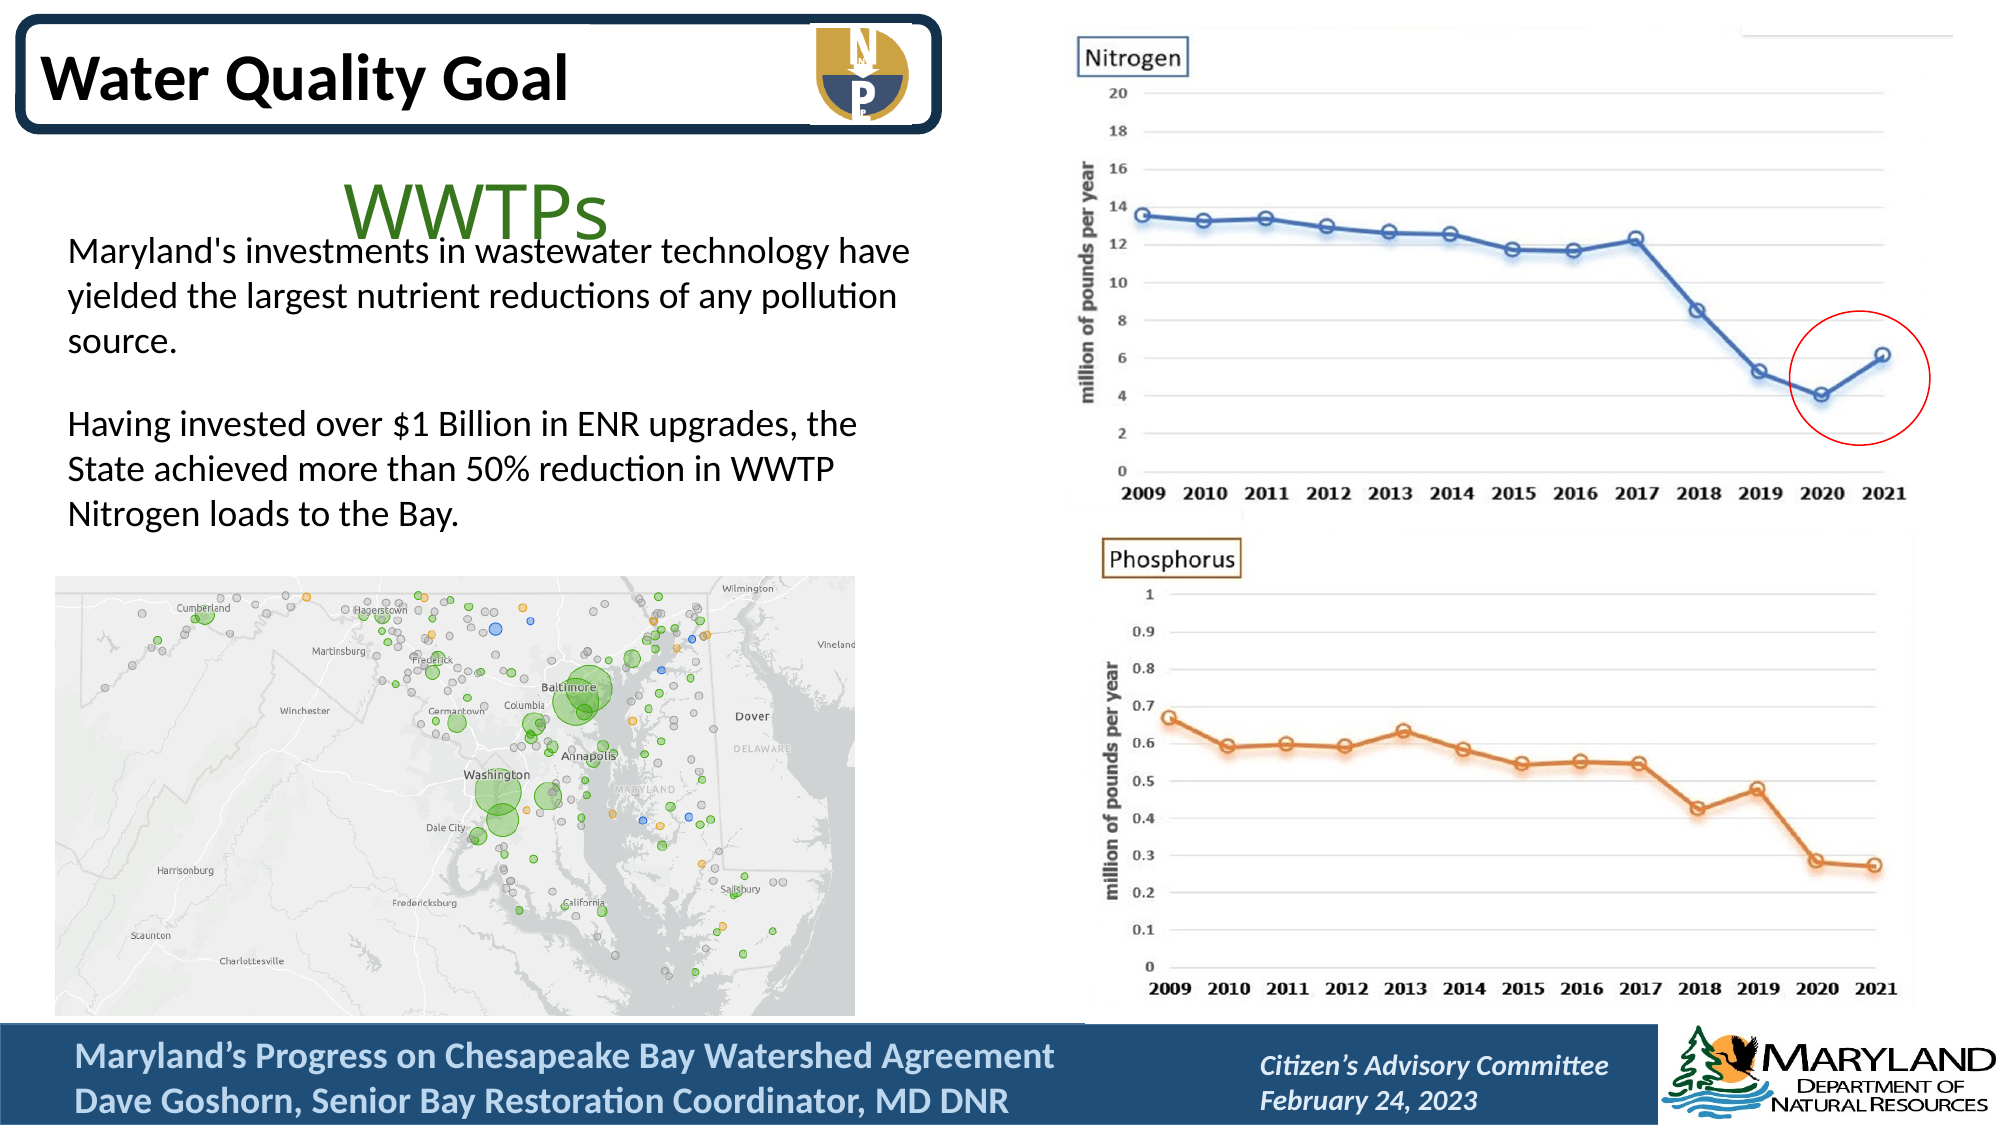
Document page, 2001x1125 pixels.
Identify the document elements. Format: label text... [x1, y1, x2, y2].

text_box WWTPs [20, 168, 935, 263]
picture [55, 576, 855, 1016]
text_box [1063, 26, 1953, 1024]
picture [809, 23, 912, 125]
text_box Water Quality Goal [19, 17, 938, 131]
text_box Maryland's investments in wastewater technology have yielded the largest nutrient reductions of any pollution source. Having invested over $1 Billion in ENR upgrades, the State achieved more than 50% reduction in WWTP Nitrogen loads to the Bay. [0, 220, 928, 516]
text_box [0, 1021, 2000, 1125]
